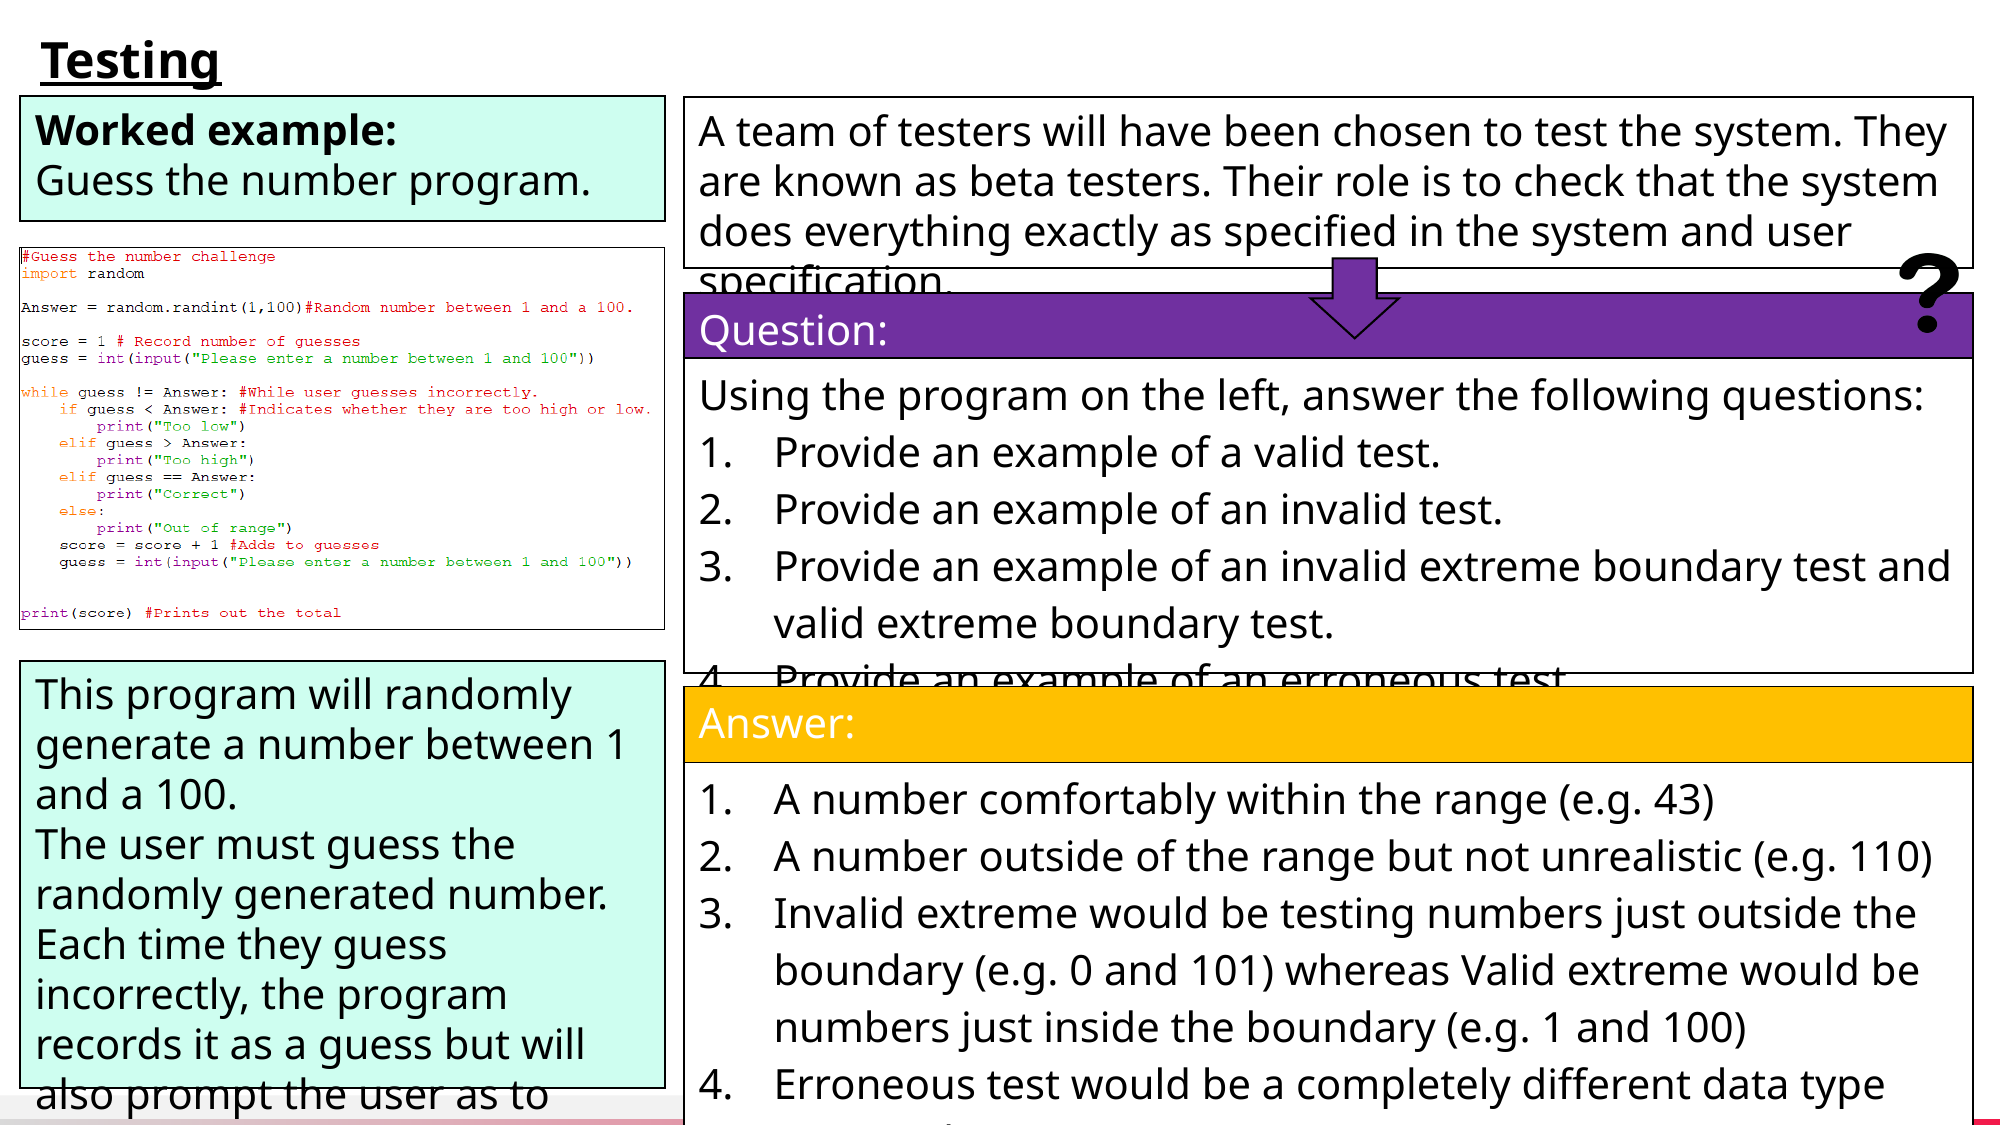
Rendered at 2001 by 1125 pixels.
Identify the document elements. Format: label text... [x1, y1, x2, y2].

text_box Worked example: Guess the number program. [19, 95, 666, 222]
table_header Answer: [685, 687, 1972, 762]
picture [19, 247, 665, 630]
text_box [1307, 257, 1402, 340]
text_box A team of testers will have been chosen to test the system. They are known as beta testers. Their role is to check that the system does everything exactly as specified in the system and user specification. [683, 96, 1974, 269]
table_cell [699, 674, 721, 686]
text_box This program will randomly generate a number between 1 and a 100. The user must guess the randomly generated number. Each time they guess incorrectly, the program records it as a guess but will also prompt the user as to whether their guess is too high or too low. [19, 660, 666, 1089]
picture [1884, 253, 1974, 333]
table_cell A number comfortably within the range (e.g. 43) A number outside of the range but not unrealistic (e.g. 110) Invalid extreme would be testing numbers just outside the boundary (e.g. 0 and 101) whereas Valid extreme would be numbers just inside the boundary (e.g. 1 and 100) Erroneous test would be a completely different data type (e.g. apple) [685, 763, 1972, 1125]
text_box Testing [25, 21, 1095, 96]
table_cell Using the program on the left, answer the following questions: Provide an example of a valid test. Provide an example of an invalid test. Provide an example of an invalid extreme boundary test and valid extreme boundary test. Provide an example of an erroneous test. [685, 359, 1972, 672]
table_header Question: [685, 294, 1972, 357]
